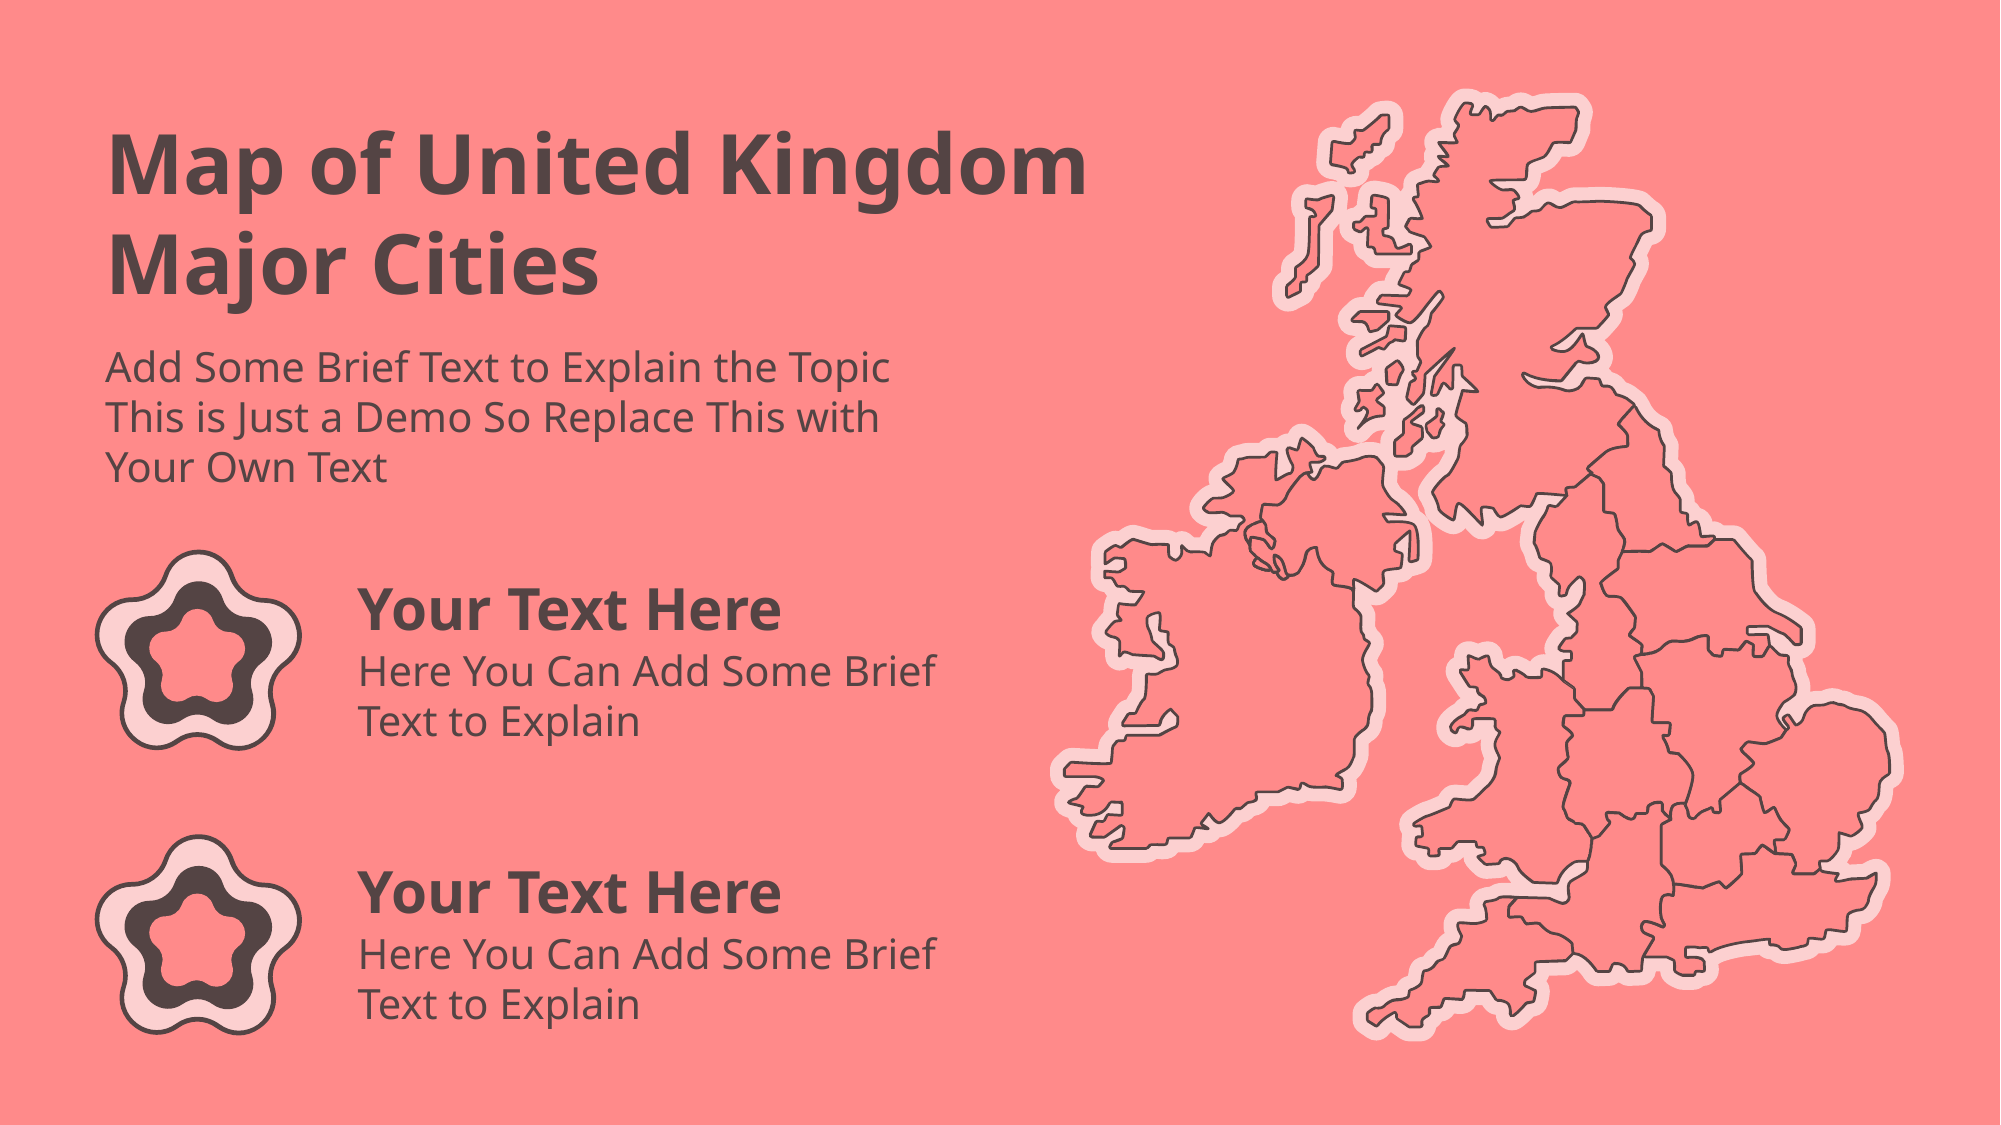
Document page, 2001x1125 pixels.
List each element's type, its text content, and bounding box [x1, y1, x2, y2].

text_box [342, 564, 979, 754]
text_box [84, 543, 313, 762]
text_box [84, 828, 313, 1047]
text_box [1049, 88, 1904, 1042]
text_box Map of United Kingdom Major Cities [90, 103, 1049, 319]
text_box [342, 847, 979, 1037]
text_box Add Some Brief Text to Explain the Topic This is Just a Demo So Replace This with Your Own Text [90, 333, 911, 499]
